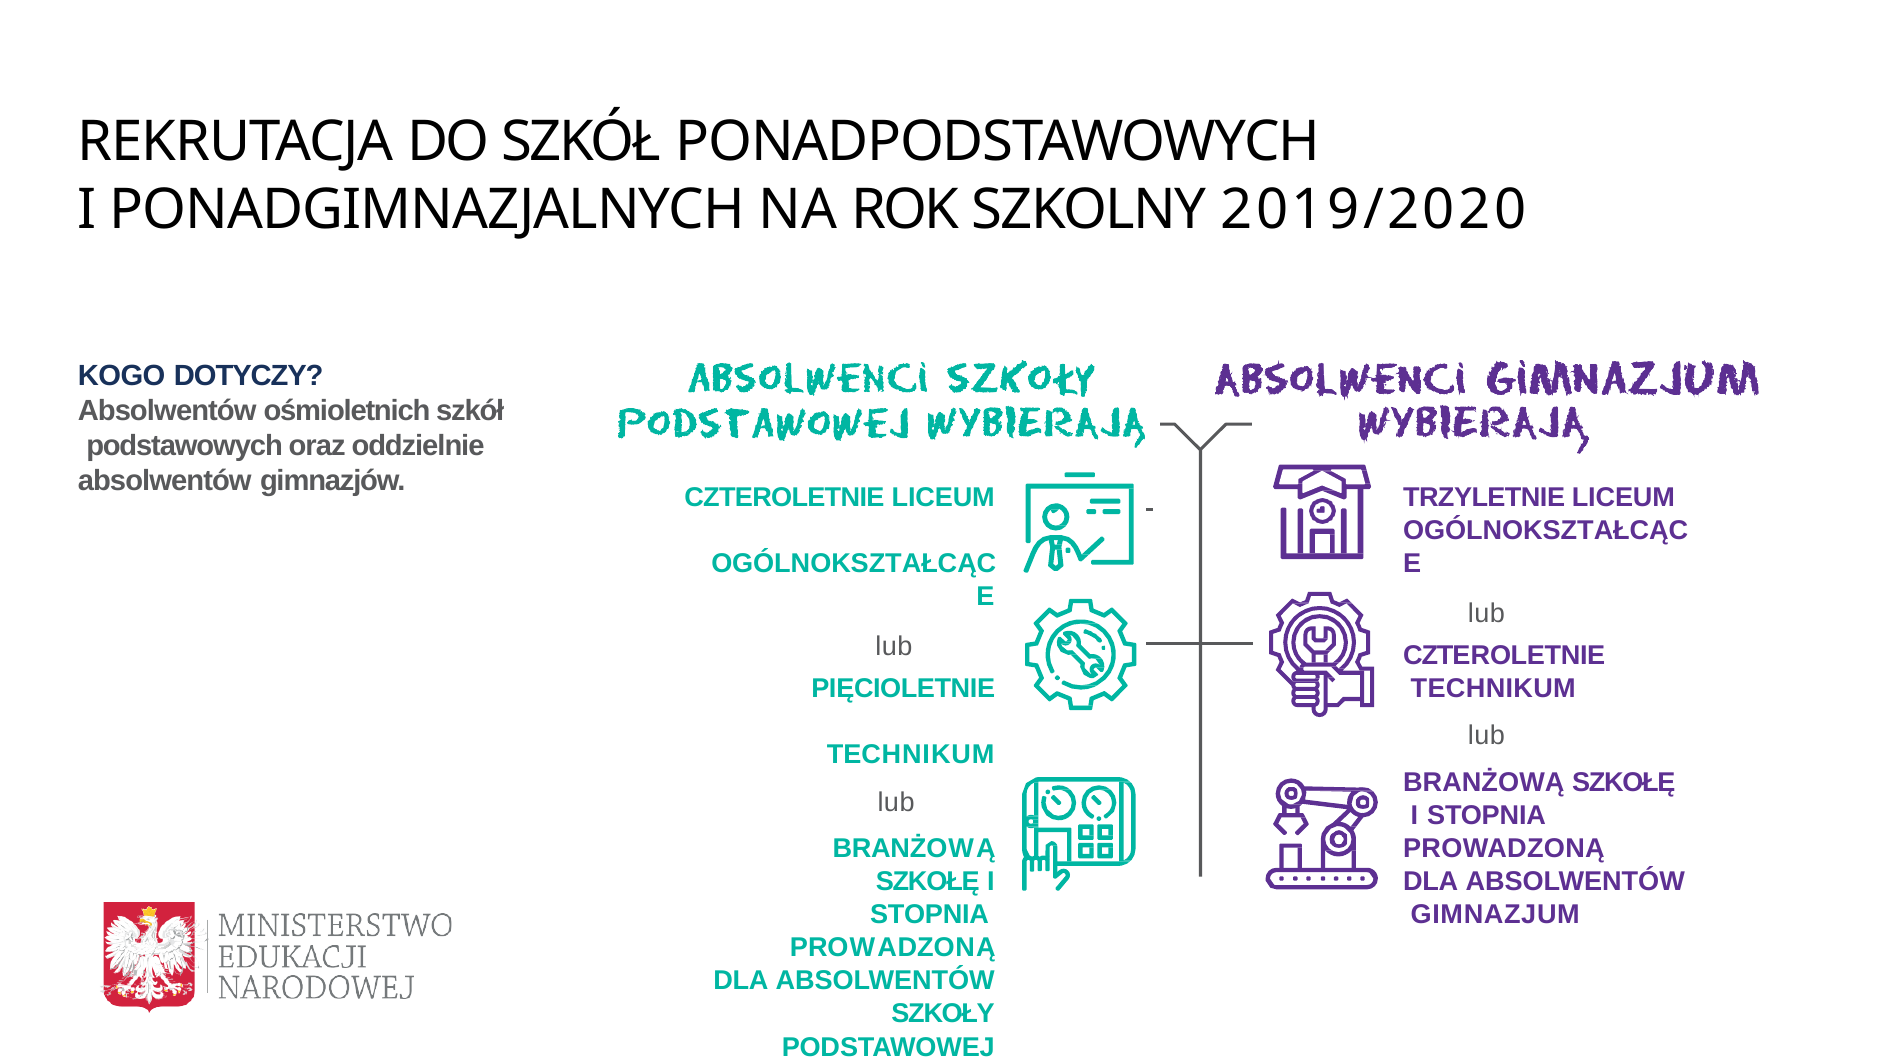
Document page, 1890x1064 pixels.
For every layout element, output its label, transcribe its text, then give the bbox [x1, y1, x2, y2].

text_box [1078, 842, 1094, 859]
text_box [103, 1001, 195, 1013]
text_box [1284, 787, 1298, 801]
text_box TRZYLETNIE LICEUM OGÓLNOKSZTAŁCĄCE lub CZTEROLETNIE TECHNIKUM lub BRANŻOWĄ SZKOŁĘ I STOPNIA PROWADZONĄ DLA ABSOLWENTÓW GIMNAZJUM [1401, 476, 1700, 929]
text_box [218, 913, 452, 968]
text_box [1025, 483, 1134, 565]
text_box [1097, 842, 1113, 859]
text_box [1269, 591, 1375, 718]
text_box [717, 424, 1201, 877]
text_box [1273, 464, 1372, 560]
text_box [178, 950, 192, 957]
text_box [1215, 360, 1759, 454]
text_box [1329, 830, 1348, 848]
text_box [1279, 470, 1313, 484]
text_box [1041, 785, 1077, 821]
text_box [105, 916, 144, 977]
text_box [1022, 777, 1136, 891]
text_box [1315, 534, 1329, 553]
text_box [1307, 496, 1337, 525]
text_box [128, 939, 140, 949]
text_box [1056, 630, 1105, 679]
text_box CZTEROLETNIE LICEUM OGÓLNOKSZTAŁCĄCE lub PIĘCIOLETNIE TECHNIKUM lub BRANŻOWĄ SZKOŁĘ I STOPNIA PROWADZONĄ DLA ABSOLWENTÓW SZKOŁY PODSTAWOWEJ [665, 476, 997, 1062]
text_box KOGO DOTYCZY? Absolwentów ośmioletnich szkół podstawowych oraz oddzielnie absolwentów gimnazjów. [75, 354, 507, 497]
text_box [688, 360, 1145, 448]
text_box [1331, 470, 1365, 484]
text_box [99, 915, 209, 1001]
text_box [599, 390, 1160, 452]
text_box [618, 408, 908, 441]
text_box [1355, 795, 1370, 809]
text_box [1025, 598, 1137, 711]
text_box [139, 906, 157, 930]
text_box [1023, 535, 1105, 573]
text_box [1265, 778, 1378, 890]
text_box [1061, 630, 1116, 690]
text_box [1078, 824, 1094, 840]
text_box [103, 902, 195, 915]
text_box [1051, 795, 1062, 805]
text_box [1143, 476, 1255, 512]
text_box [1200, 435, 1215, 450]
title REKRUTACJA DO SZKÓŁ PONADPODSTAWOWYCH I PONADGIMNAZJALNYCH NA ROK SZKOLNY 2019/2020 [75, 80, 1606, 261]
text_box [155, 937, 172, 950]
text_box [147, 991, 153, 1004]
text_box [1252, 333, 1768, 459]
text_box [218, 975, 414, 999]
text_box [1091, 795, 1102, 805]
text_box [1064, 472, 1095, 478]
text_box [1045, 619, 1105, 674]
text_box [1303, 471, 1341, 493]
text_box [1097, 824, 1113, 840]
text_box [1083, 629, 1106, 650]
text_box [1081, 785, 1117, 819]
